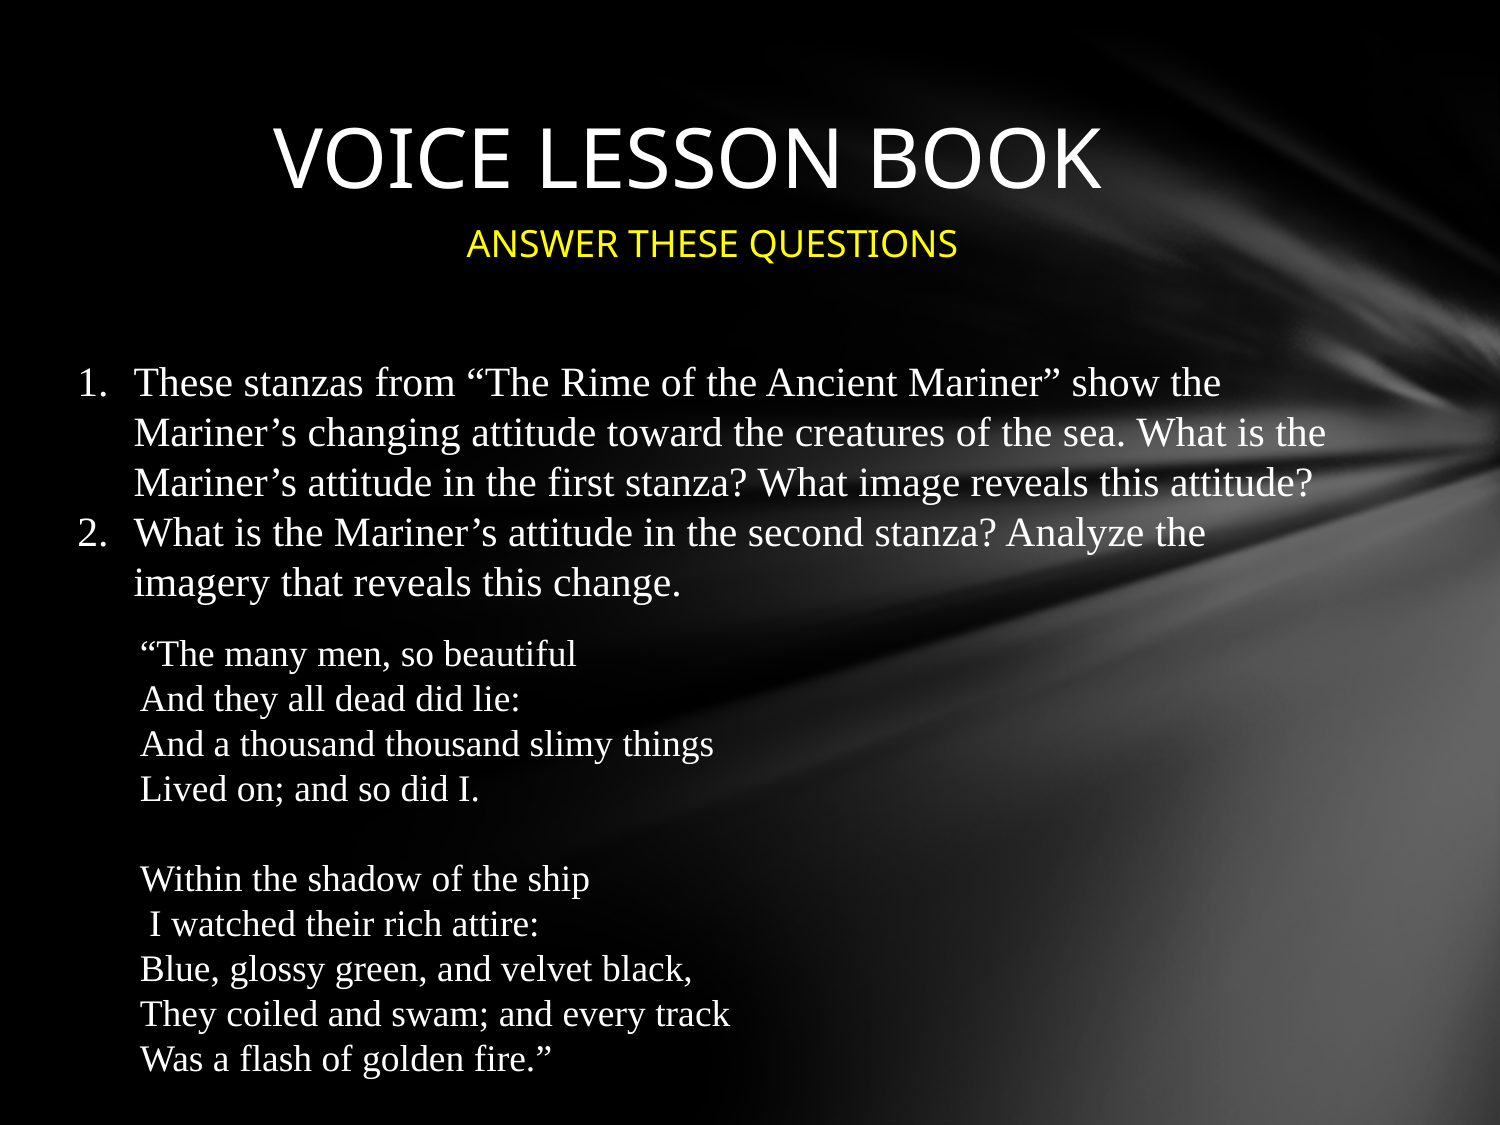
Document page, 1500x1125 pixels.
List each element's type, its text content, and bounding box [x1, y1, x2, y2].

text_box ANSWER THESE QUESTIONS These stanzas from “The Rime of the Ancient Mariner” show the Mariner’s changing attitude toward the creatures of the sea. What is the Mariner’s attitude in the first stanza? What image reveals this attitude? What is the Mariner’s attitude in the second stanza? Analyze the imagery that reveals this change. [62, 212, 1363, 613]
title VOICE LESSON BOOK [57, 37, 1318, 213]
text_box “The many men, so beautiful And they all dead did lie: And a thousand thousand slimy things Lived on; and so did I. Within the shadow of the ship I watched their rich attire: Blue, glossy green, and velvet black, They coiled and swam; and every track Was a flash of golden fire.” [124, 621, 1388, 1125]
